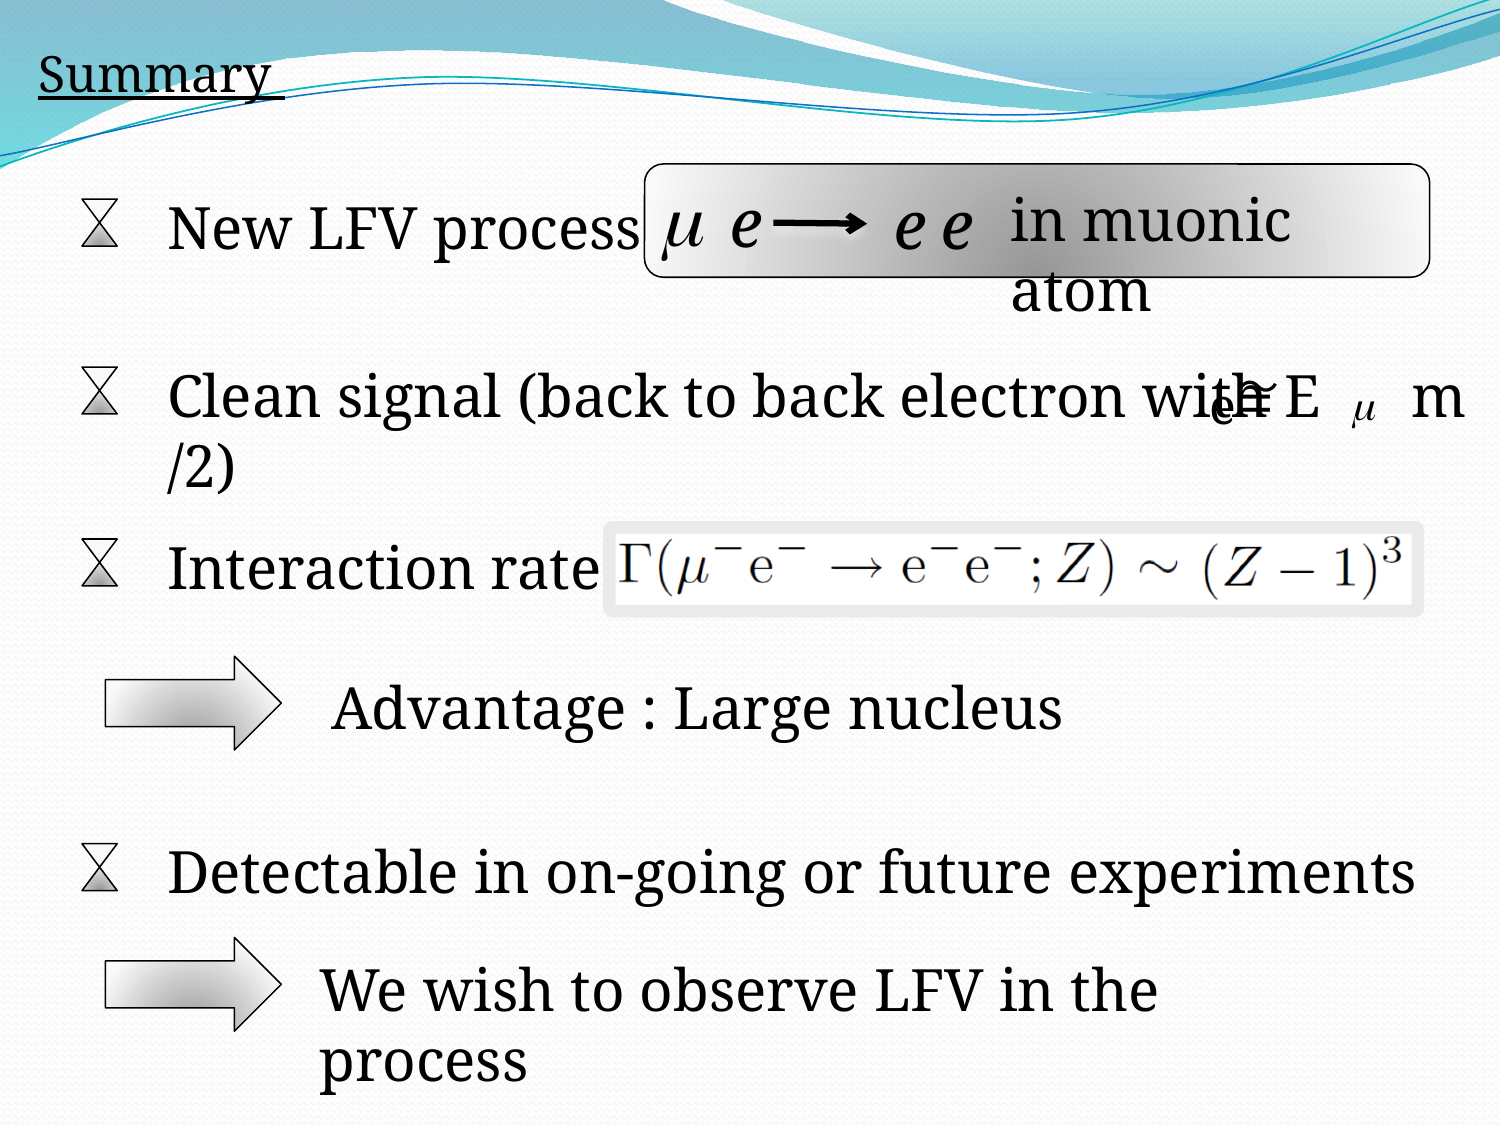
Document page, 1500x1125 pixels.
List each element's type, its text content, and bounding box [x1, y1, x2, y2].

text_box m [1335, 371, 1442, 437]
text_box [81, 538, 118, 587]
text_box Interaction rate [152, 523, 668, 609]
text_box [81, 366, 118, 415]
text_box [81, 198, 118, 247]
text_box e [925, 175, 1055, 271]
text_box Detectable in on-going or future experiments [152, 828, 1442, 913]
text_box e [714, 173, 844, 269]
text_box m [644, 163, 750, 269]
picture [609, 527, 1419, 612]
text_box [81, 842, 118, 892]
text_box in muonic atom [996, 175, 1454, 331]
text_box We wish to observe LFV in the process [304, 945, 1383, 1101]
text_box Advantage : Large nucleus [316, 664, 1196, 749]
text_box = [1222, 353, 1317, 448]
text_box [104, 655, 282, 751]
text_box e [878, 175, 925, 271]
text_box e [1195, 367, 1254, 442]
text_box Clean signal (back to back electron with E m /2) [152, 351, 1500, 507]
text_box Summary [23, 35, 434, 110]
text_box [104, 936, 282, 1032]
text_box [646, 163, 1429, 279]
text_box New LFV process [152, 183, 639, 269]
